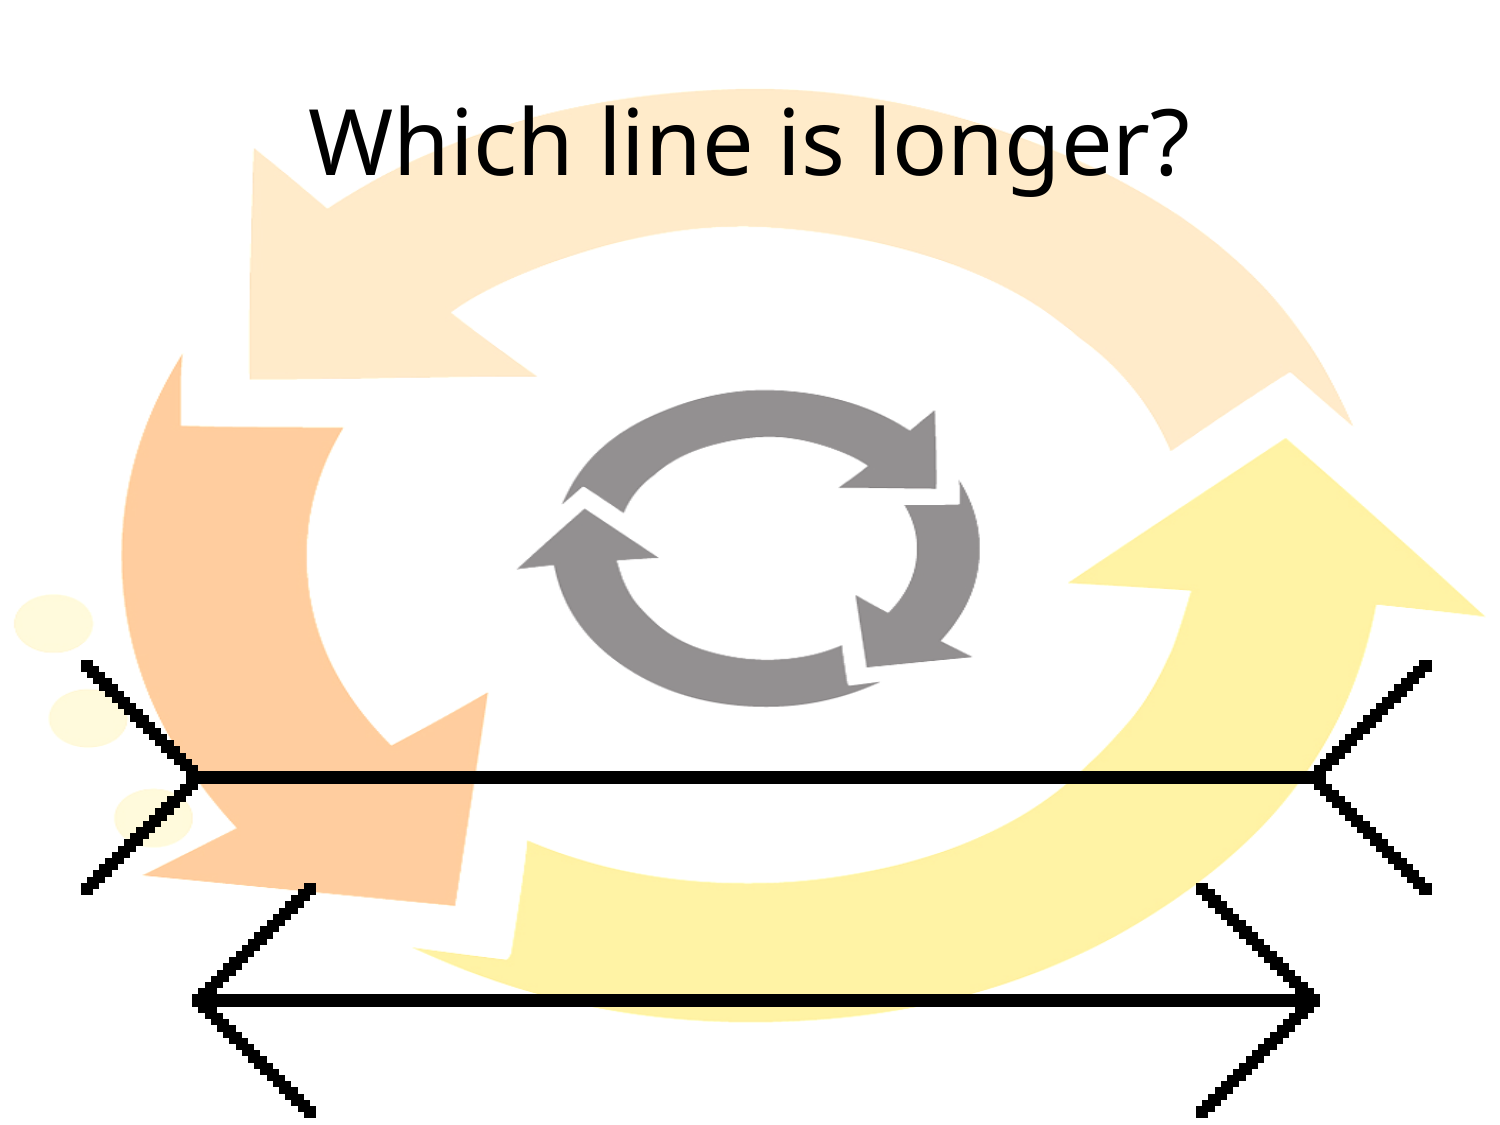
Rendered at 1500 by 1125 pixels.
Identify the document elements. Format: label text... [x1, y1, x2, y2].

picture [74, 653, 1463, 1125]
title Which line is longer? [74, 44, 1426, 233]
